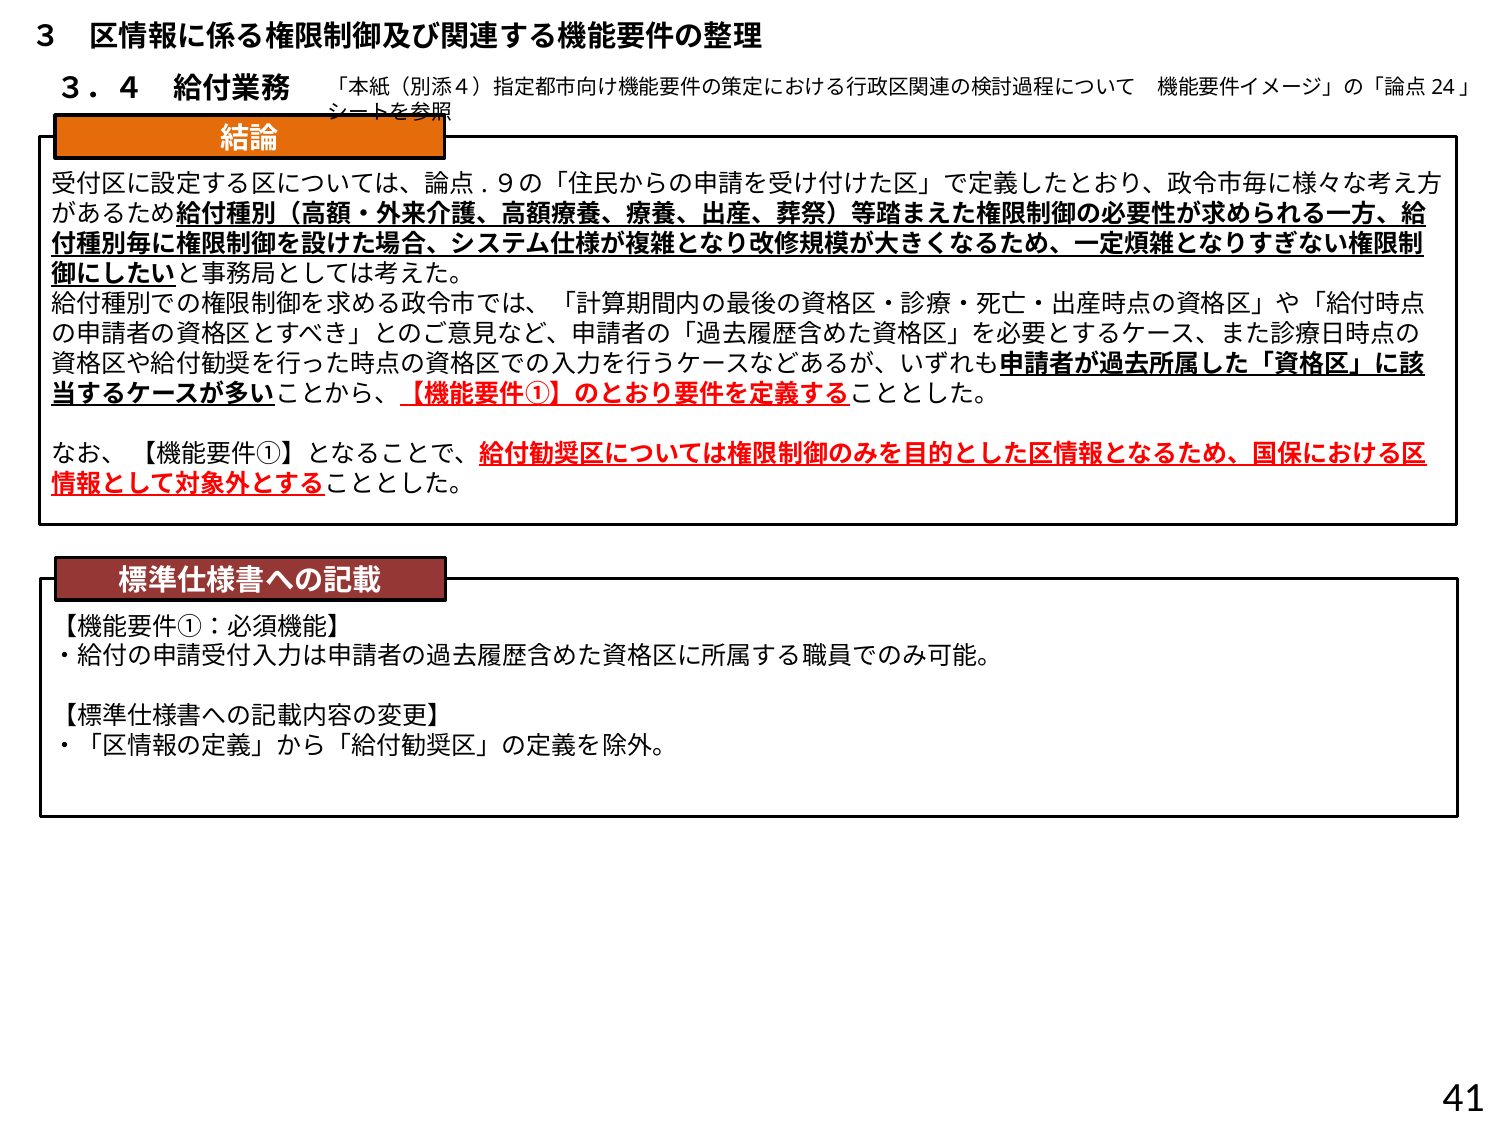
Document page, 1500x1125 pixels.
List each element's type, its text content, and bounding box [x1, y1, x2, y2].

text_box 結論 [53, 113, 447, 160]
text_box 【機能要件①：必須機能】 ・給付の申請受付入力は申請者の過去履歴含めた資格区に所属する職員でのみ可能。 【標準仕様書への記載内容の変更】 ・「区情報の定義」から「給付勧奨区」の定義を除外。 [40, 578, 1458, 817]
slide_number 40 [1149, 1065, 1500, 1125]
text_box ３．４ 給付業務 [41, 54, 1465, 100]
text_box ３ 区情報に係る権限制御及び関連する機能要件の整理 [16, 2, 1440, 49]
text_box 「本紙（別添４）指定都市向け機能要件の策定における行政区関連の検討過程について 機能要件イメージ」の「論点24」シートを参照 [312, 58, 1500, 114]
text_box 受付区に設定する区については、論点.９の「住民からの申請を受け付けた区」で定義したとおり、政令市毎に様々な考え方があるため給付種別（高額・外来介護、高額療養、療養、出産、葬祭）等踏まえた権限制御の必要性が求められる一方、給付種別毎に権限制御を設けた場合、システム仕様が複雑となり改修規模が大きくなるため、一定煩雑となりすぎない権限制御にしたいと事務局としては考えた。 給付種別での権限制御を求める政令市では、「計算期間内の最後の資格区・診療・死亡・出産時点の資格区」や「給付時点の申請者の資格区とすべき」とのご意見など、申請者の「過去履歴含めた資格区」を必要とするケース、また診療日時点の資格区や給付勧奨を行った時点の資格区での入力を行うケースなどあるが、いずれも申請者が過去所属した「資格区」に該当するケースが多いことから、【機能要件①】のとおり要件を定義することとした。 なお、 【機能要件①】となることで、給付勧奨区については権限制御のみを目的とした区情報となるため、国保における区情報として対象外とすることとした。 [39, 136, 1457, 525]
text_box 標準仕様書への記載 [54, 555, 448, 602]
